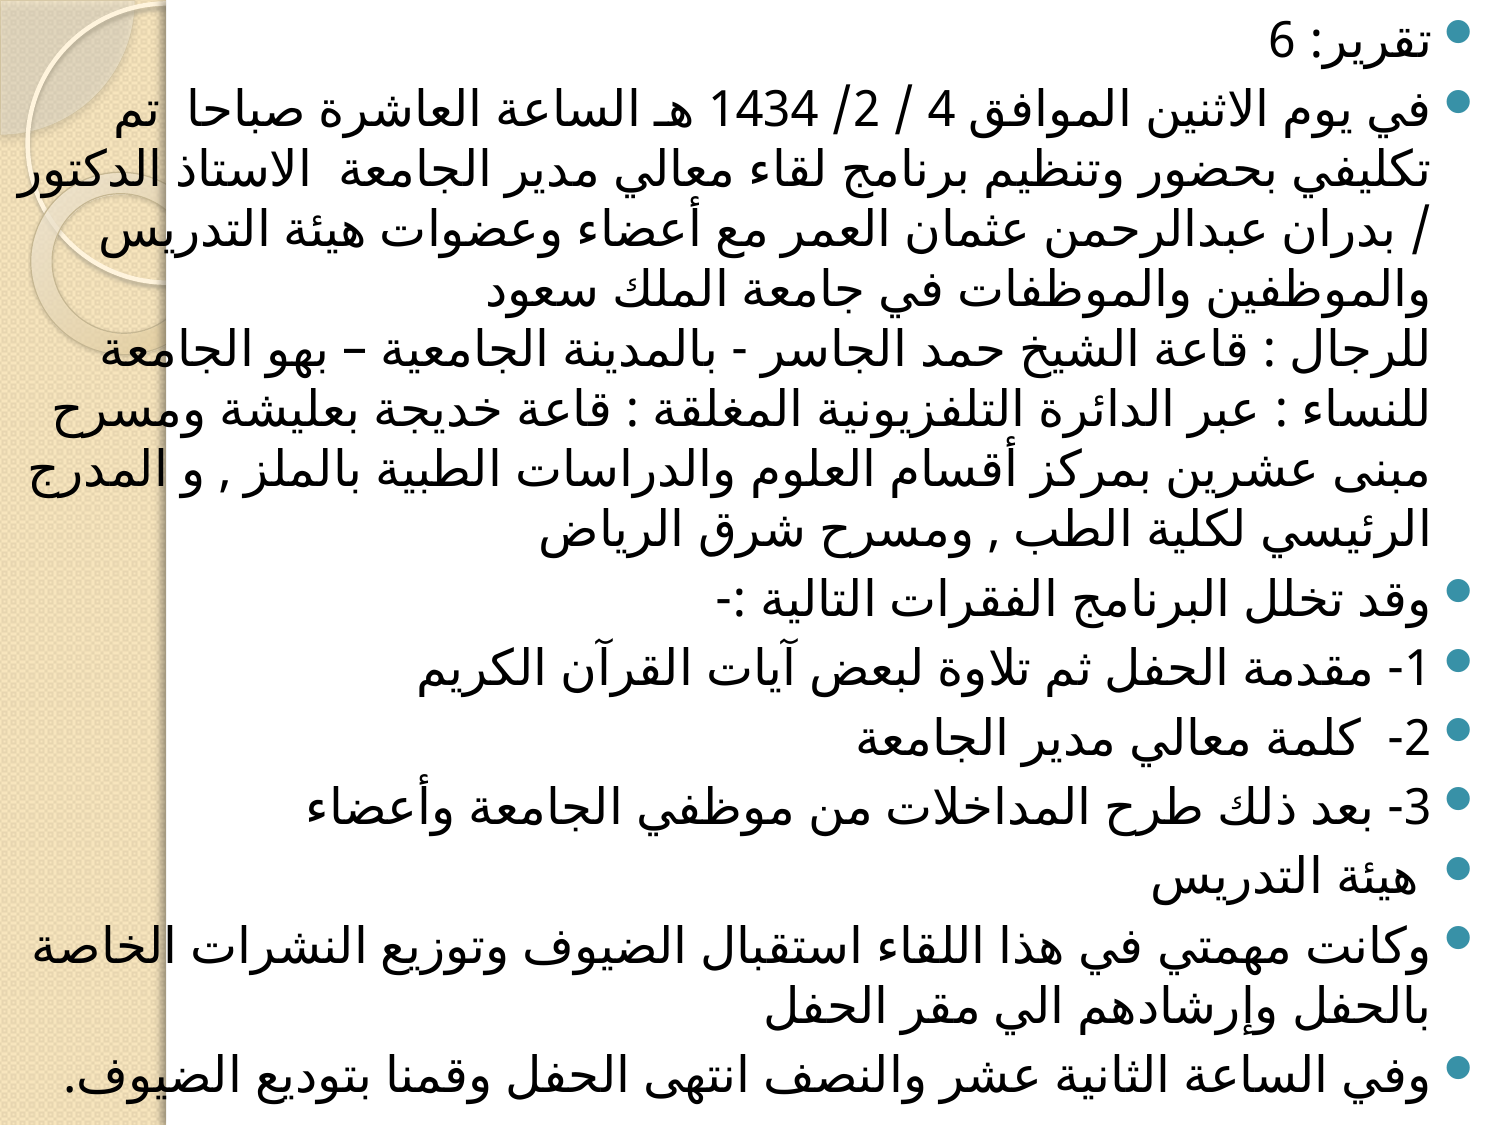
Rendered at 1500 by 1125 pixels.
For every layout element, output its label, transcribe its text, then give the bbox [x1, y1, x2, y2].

list تقرير: 6 في يوم الاثنين الموافق 4 / 2/ 1434 هـ الساعة العاشرة صباحا تم تكليفي بحضور وتنظيم برنامج لقاء معالي مدير الجامعة الاستاذ الدكتور / بدران عبدالرحمن عثمان العمر مع أعضاء وعضوات هيئة التدريس والموظفين والموظفات في جامعة الملك سعود للرجال : قاعة الشيخ حمد الجاسر - بالمدينة الجامعية – بهو الجامعة للنساء : عبر الدائرة التلفزيونية المغلقة : قاعة خديجة بعليشة ومسرح مبنى عشرين بمركز أقسام العلوم والدراسات الطبية بالملز , و المدرج الرئيسي لكلية الطب , ومسرح شرق الرياض وقد تخلل البرنامج الفقرات التالية :- 1- مقدمة الحفل ثم تلاوة لبعض آيات القرآن الكريم 2- كلمة معالي مدير الجامعة 3- بعد ذلك طرح المداخلات من موظفي الجامعة وأعضاء هيئة التدريس وكانت مهمتي في هذا اللقاء استقبال الضيوف وتوزيع النشرات الخاصة بالحفل وإرشادهم الي مقر الحفل وفي الساعة الثانية عشر والنصف انتهى الحفل وقمنا بتوديع الضيوف. [0, 0, 1500, 1125]
